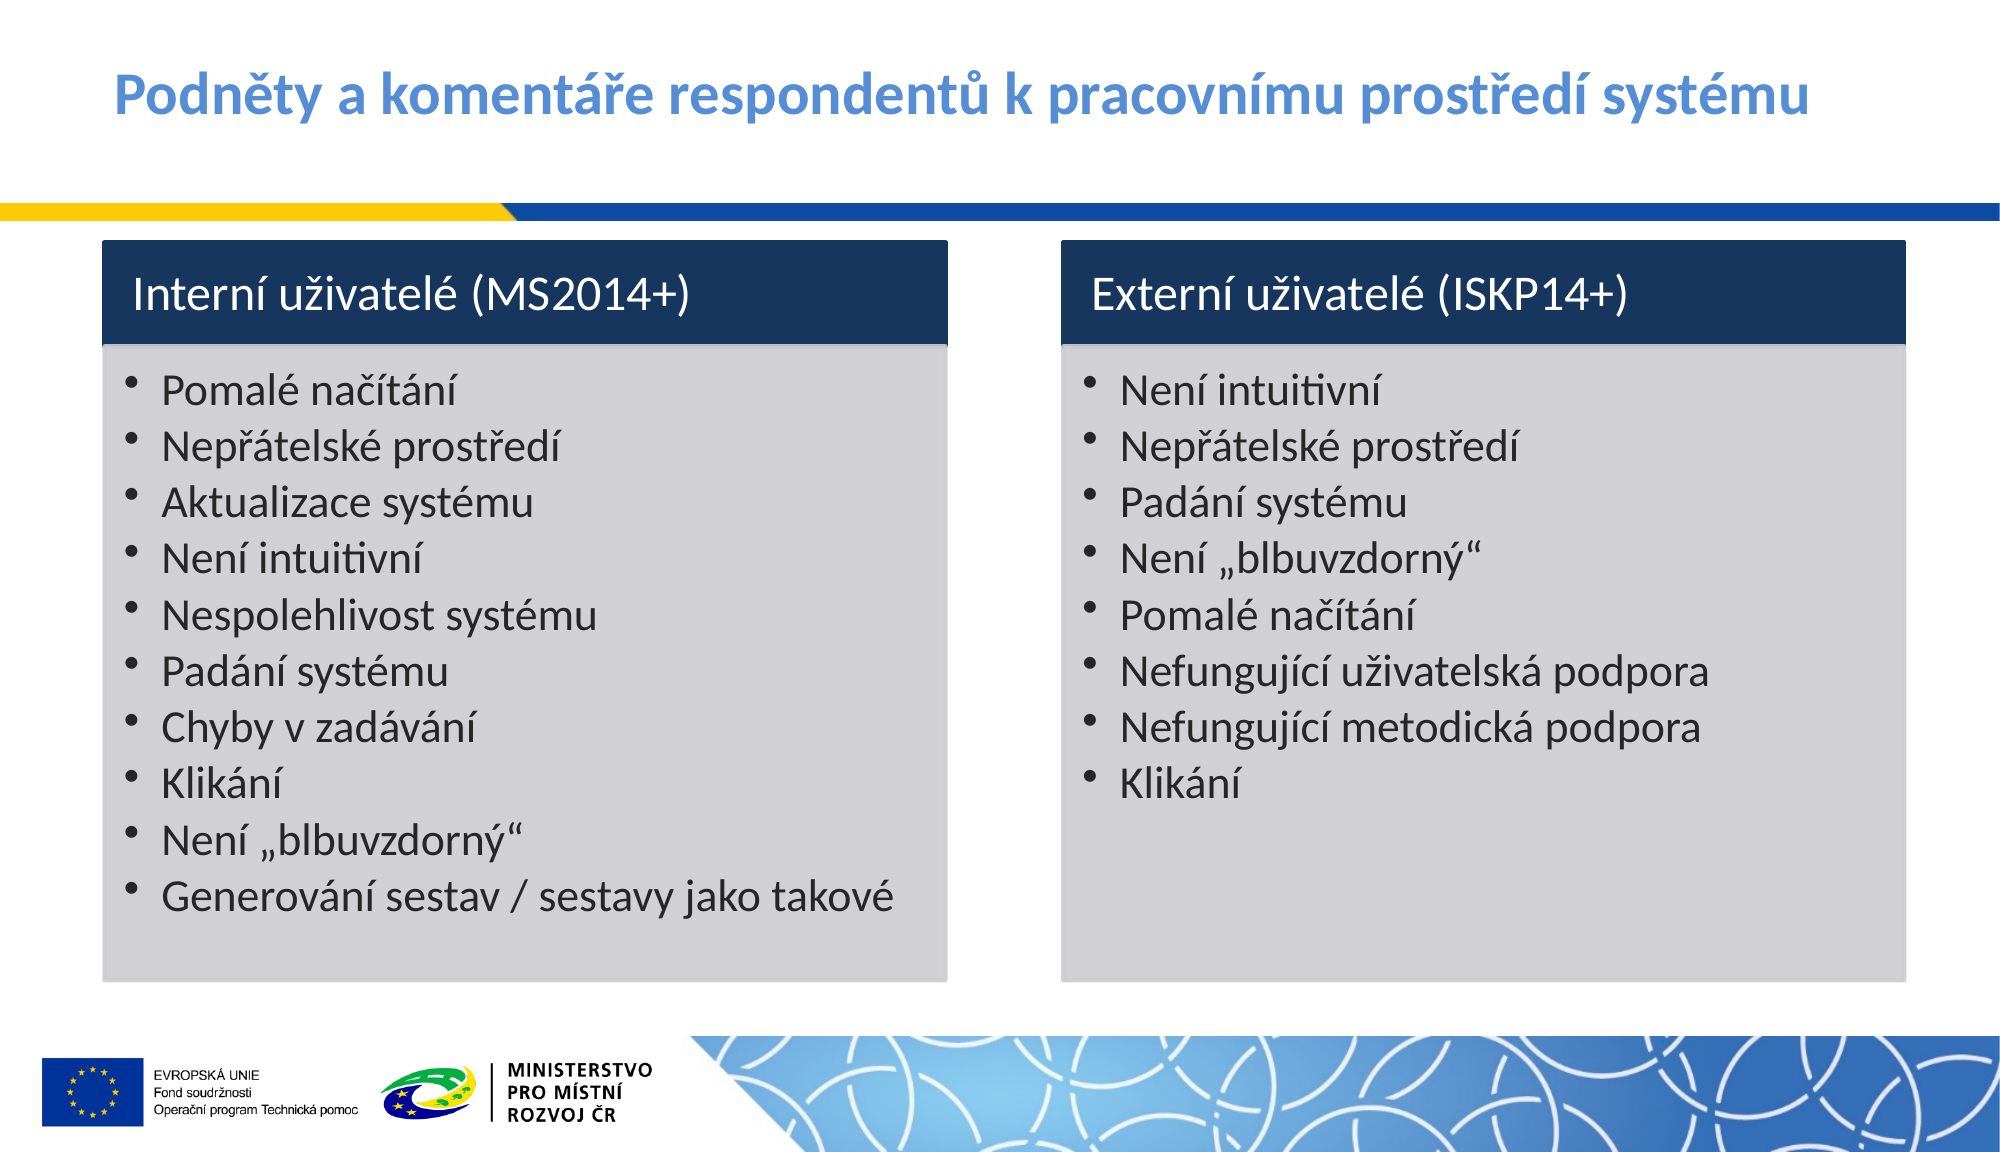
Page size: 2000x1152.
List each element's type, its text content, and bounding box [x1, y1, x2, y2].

title Podněty a komentáře respondentů k pracovnímu prostředí systému [99, 46, 1900, 198]
picture [680, 1036, 2000, 1152]
picture [19, 1035, 674, 1149]
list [104, 209, 1905, 1014]
picture [0, 203, 2000, 221]
